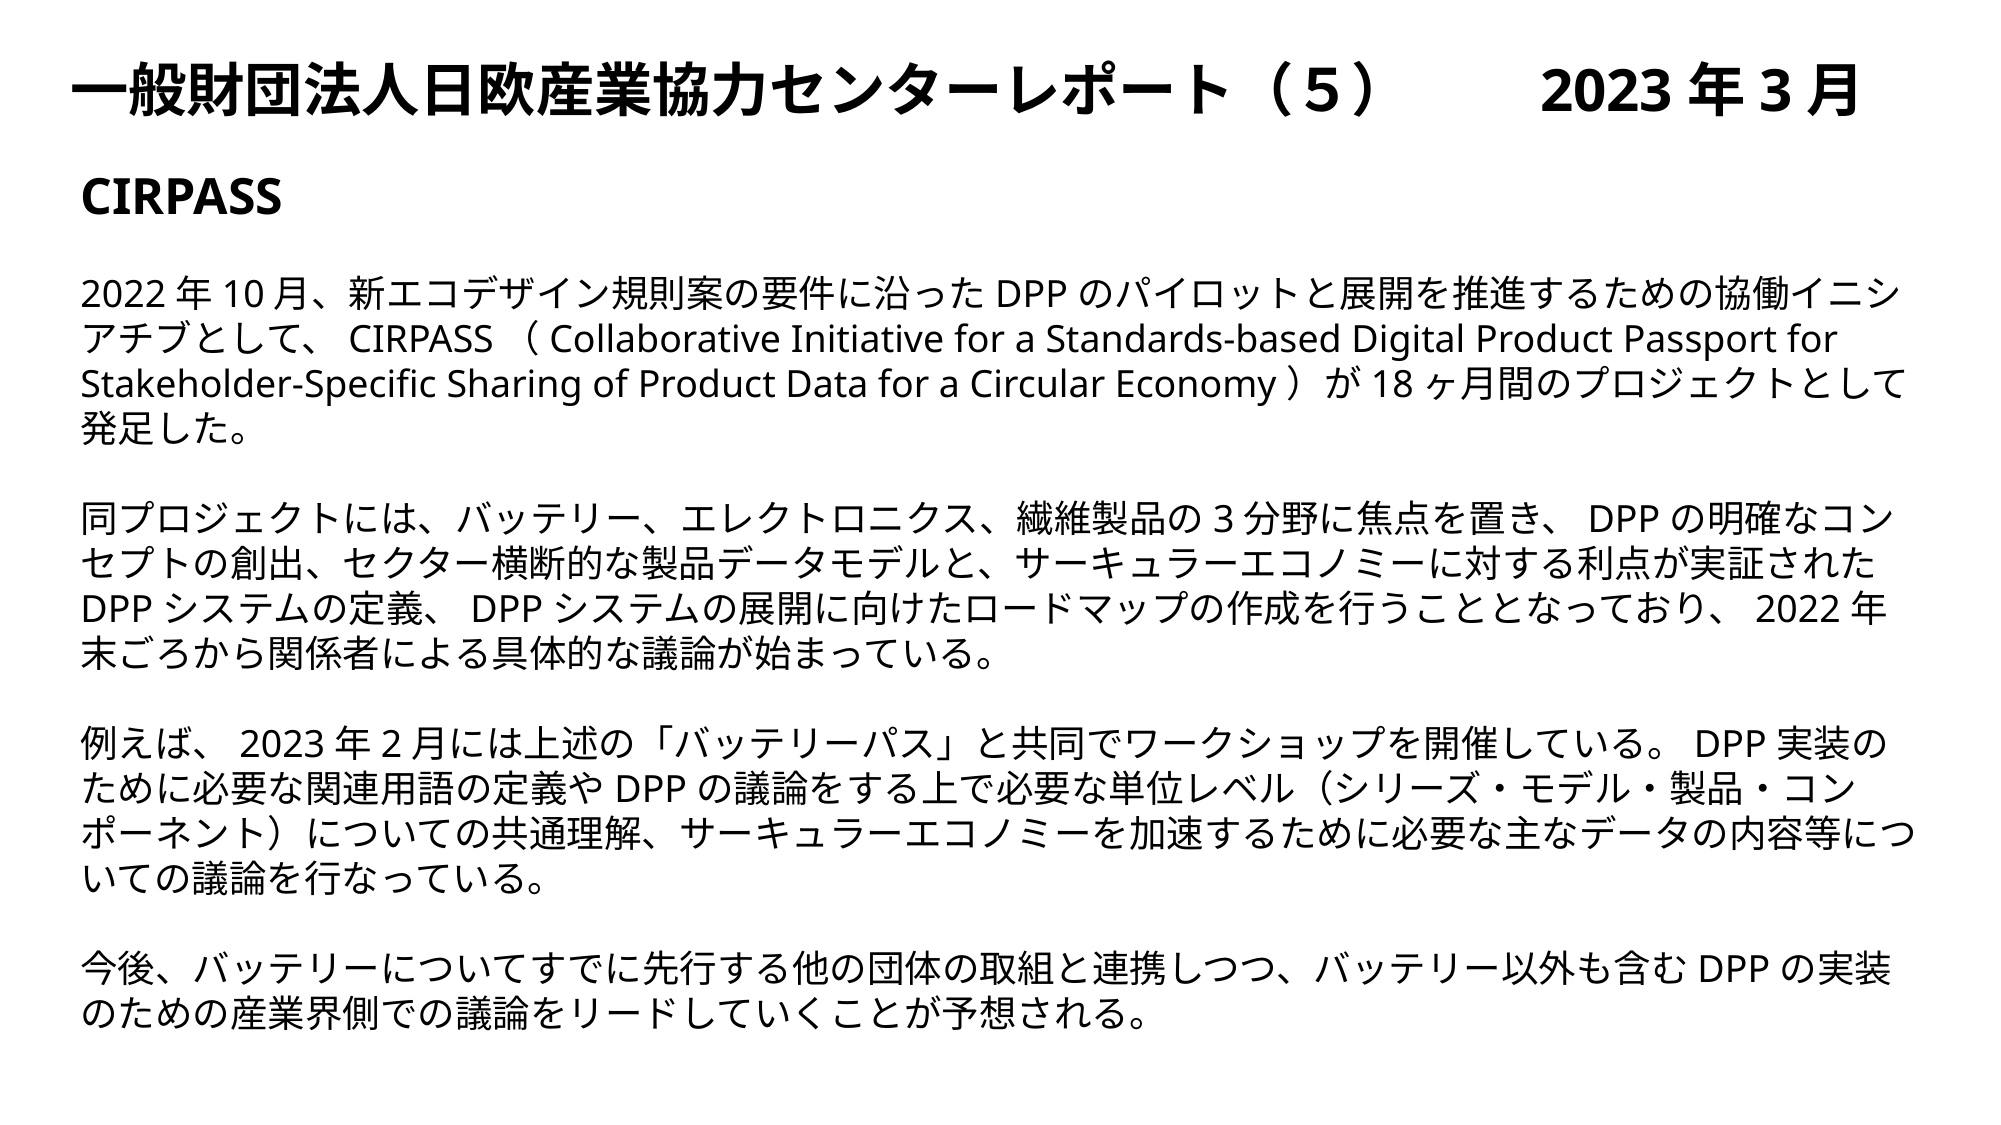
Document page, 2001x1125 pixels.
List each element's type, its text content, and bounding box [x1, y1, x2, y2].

text_box CIRPASS 2022年10月、新エコデザイン規則案の要件に沿ったDPPのパイロットと展開を推進するための協働イニシアチブとして、CIRPASS（Collaborative Initiative for a Standards-based Digital Product Passport for Stakeholder-Specific Sharing of Product Data for a Circular Economy）が18ヶ月間のプロジェクトとして発足した。 同プロジェクトには、バッテリー、エレクトロニクス、繊維製品の3分野に焦点を置き、DPPの明確なコンセプトの創出、セクター横断的な製品データモデルと、サーキュラーエコノミーに対する利点が実証されたDPPシステムの定義、DPPシステムの展開に向けたロードマップの作成を行うこととなっており、2022年末ごろから関係者による具体的な議論が始まっている。 例えば、2023年2月には上述の「バッテリーパス」と共同でワークショップを開催している。DPP実装のために必要な関連用語の定義やDPPの議論をする上で必要な単位レベル（シリーズ・モデル・製品・コンポーネント）についての共通理解、サーキュラーエコノミーを加速するために必要な主なデータの内容等についての議論を行なっている。 今後、バッテリーについてすでに先行する他の団体の取組と連携しつつ、バッテリー以外も含むDPPの実装のための産業界側での議論をリードしていくことが予想される。 [65, 157, 1934, 1043]
text_box 一般財団法人日欧産業協力センターレポート（５） 2023年3月 [28, 0, 1897, 131]
